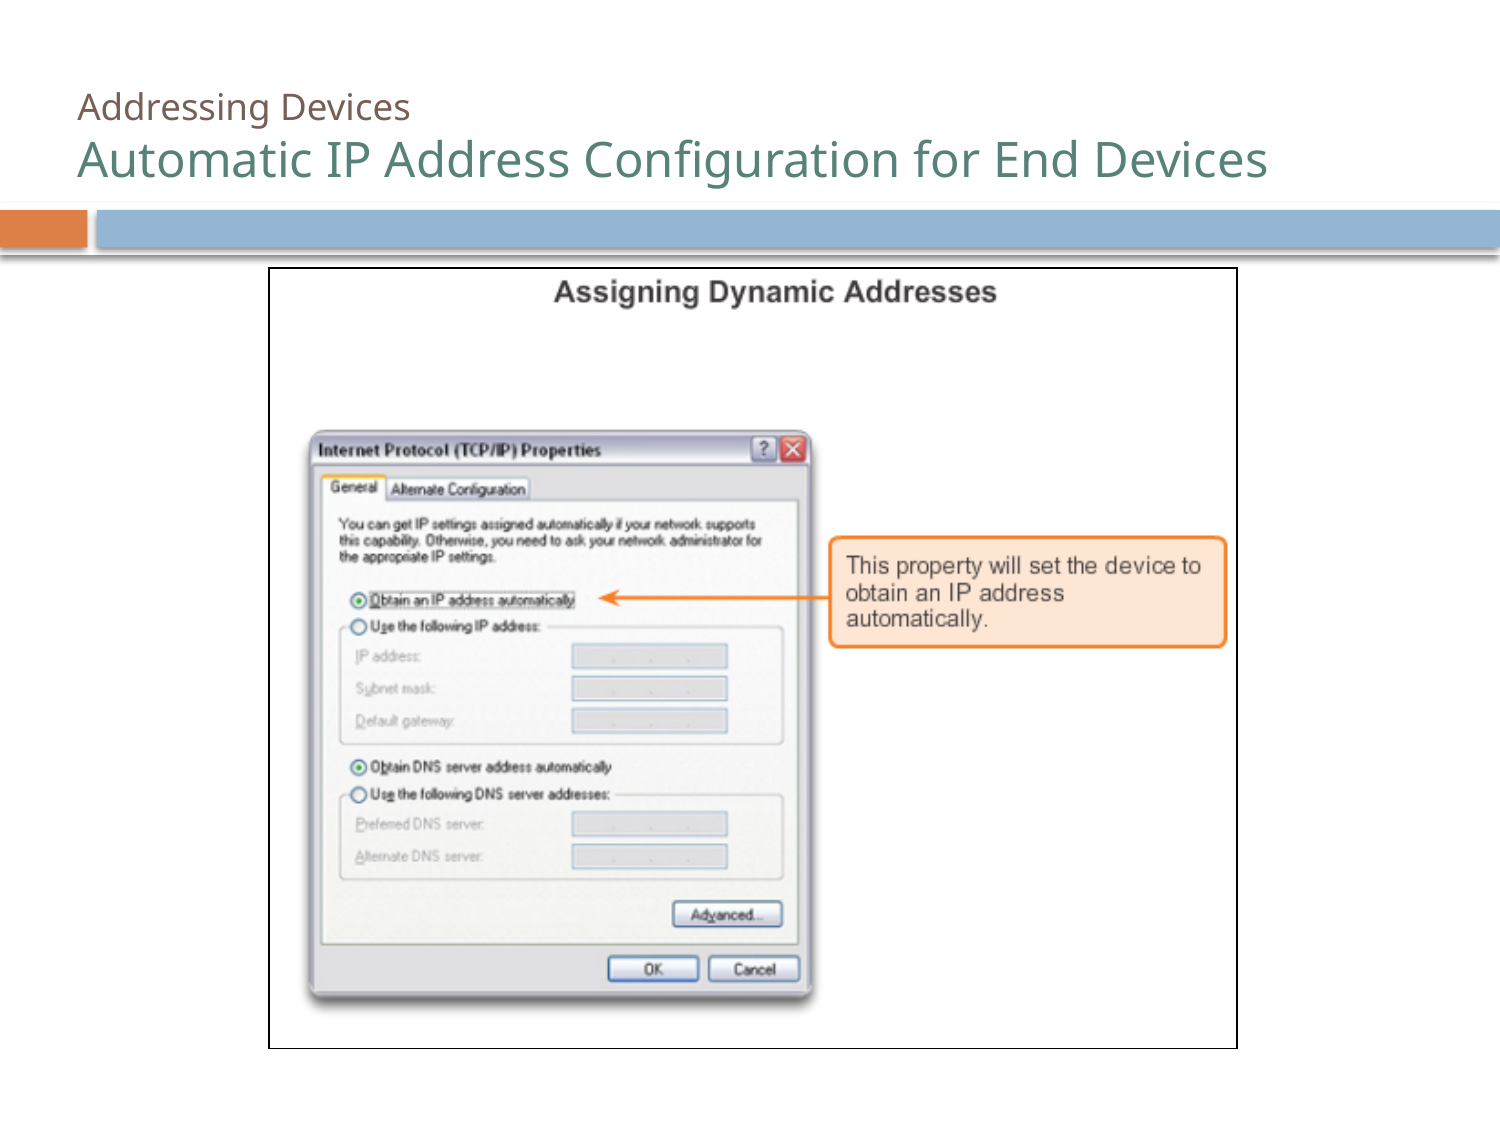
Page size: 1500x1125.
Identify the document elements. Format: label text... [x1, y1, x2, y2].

title Addressing Devices Automatic IP Address Configuration for End Devices [62, 76, 1399, 195]
picture [269, 268, 1237, 1048]
